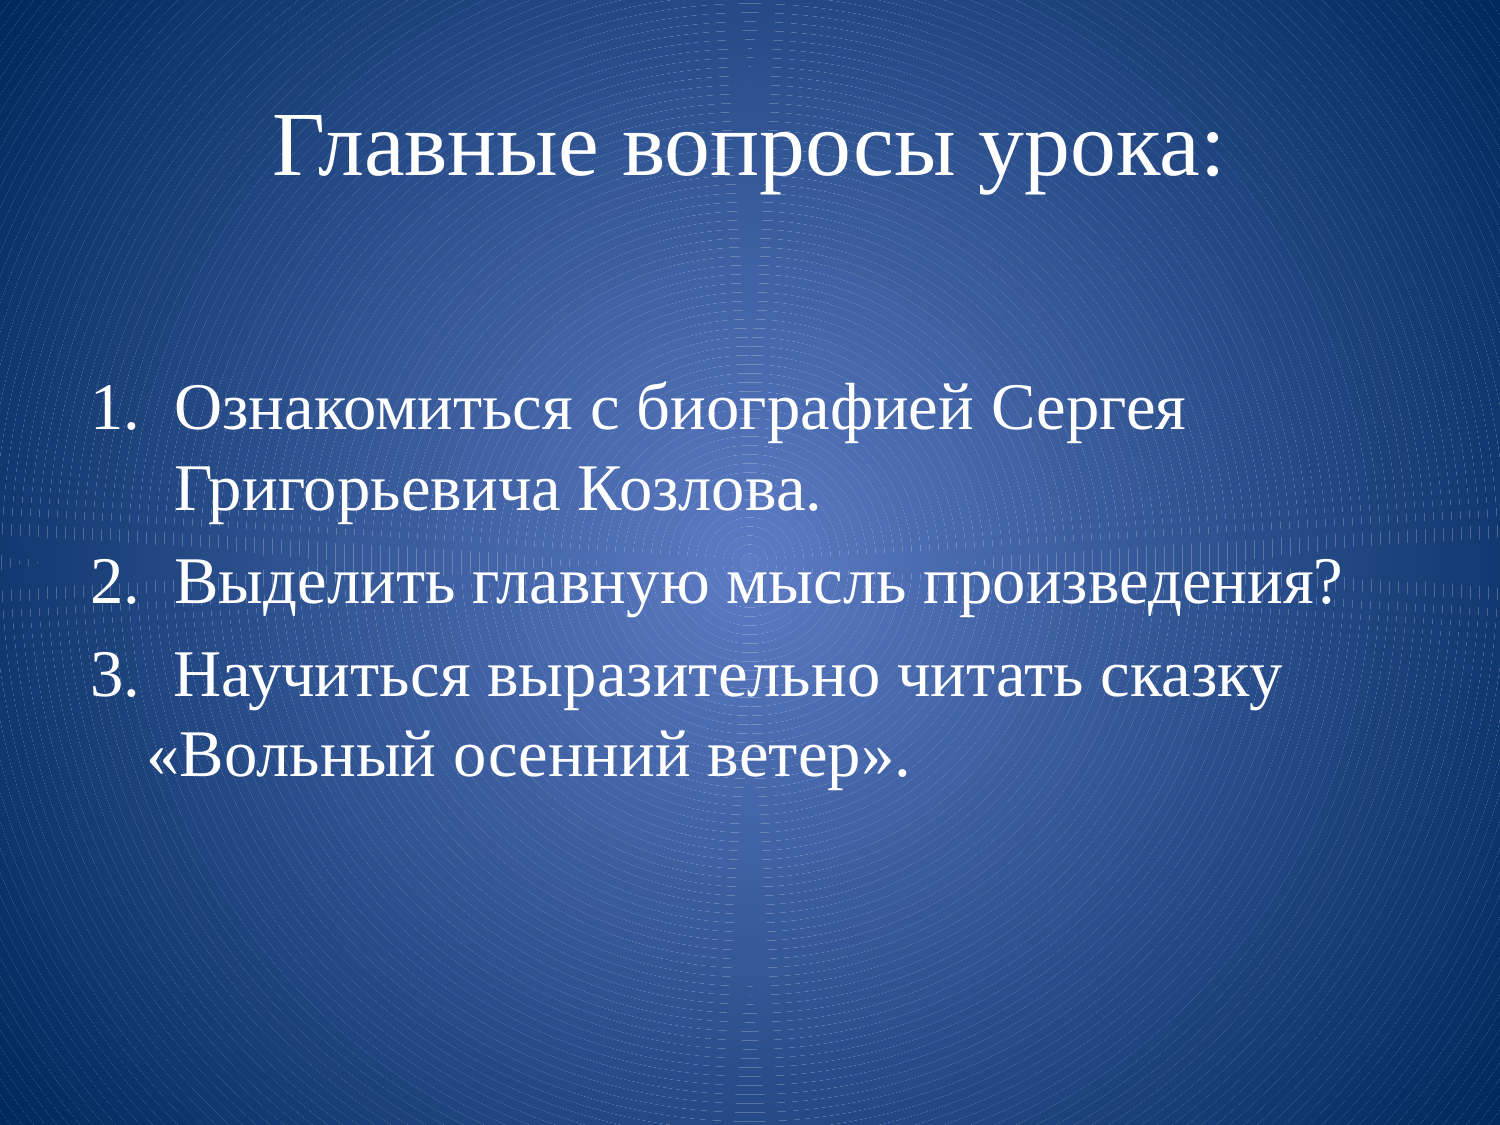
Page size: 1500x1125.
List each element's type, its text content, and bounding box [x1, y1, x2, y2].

title Главные вопросы урока: [75, 45, 1425, 233]
list Ознакомиться с биографией Сергея Григорьевича Козлова. Выделить главную мысль произведения? 3. Научиться выразительно читать сказку «Вольный осенний ветер». [75, 262, 1425, 1005]
